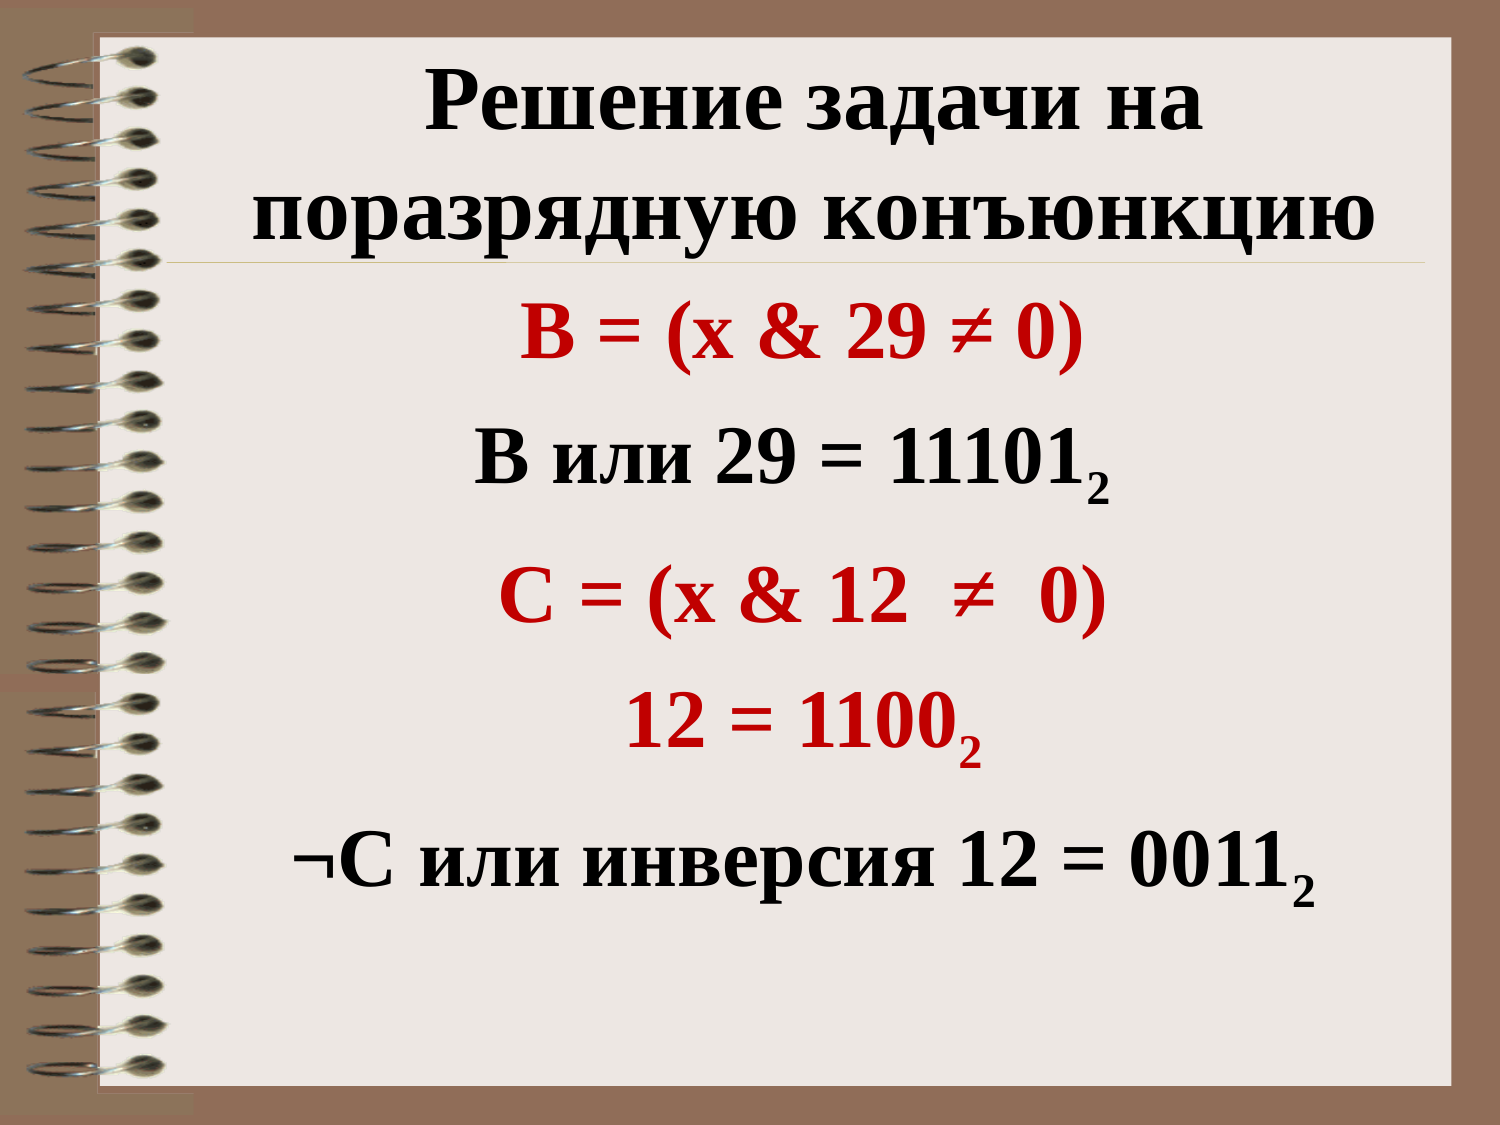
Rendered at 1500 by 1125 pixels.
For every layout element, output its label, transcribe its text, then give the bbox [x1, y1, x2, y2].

picture [0, 692, 194, 1115]
picture [0, 8, 194, 674]
text_box B = (x & 29 ≠ 0) В или 29 = 111012 C = (x & 12 ≠ 0) 12 = 11002 ¬С или инверсия 12 = 00112 [159, 268, 1448, 924]
text_box Решение задачи на поразрядную конъюнкцию [171, 30, 1459, 266]
